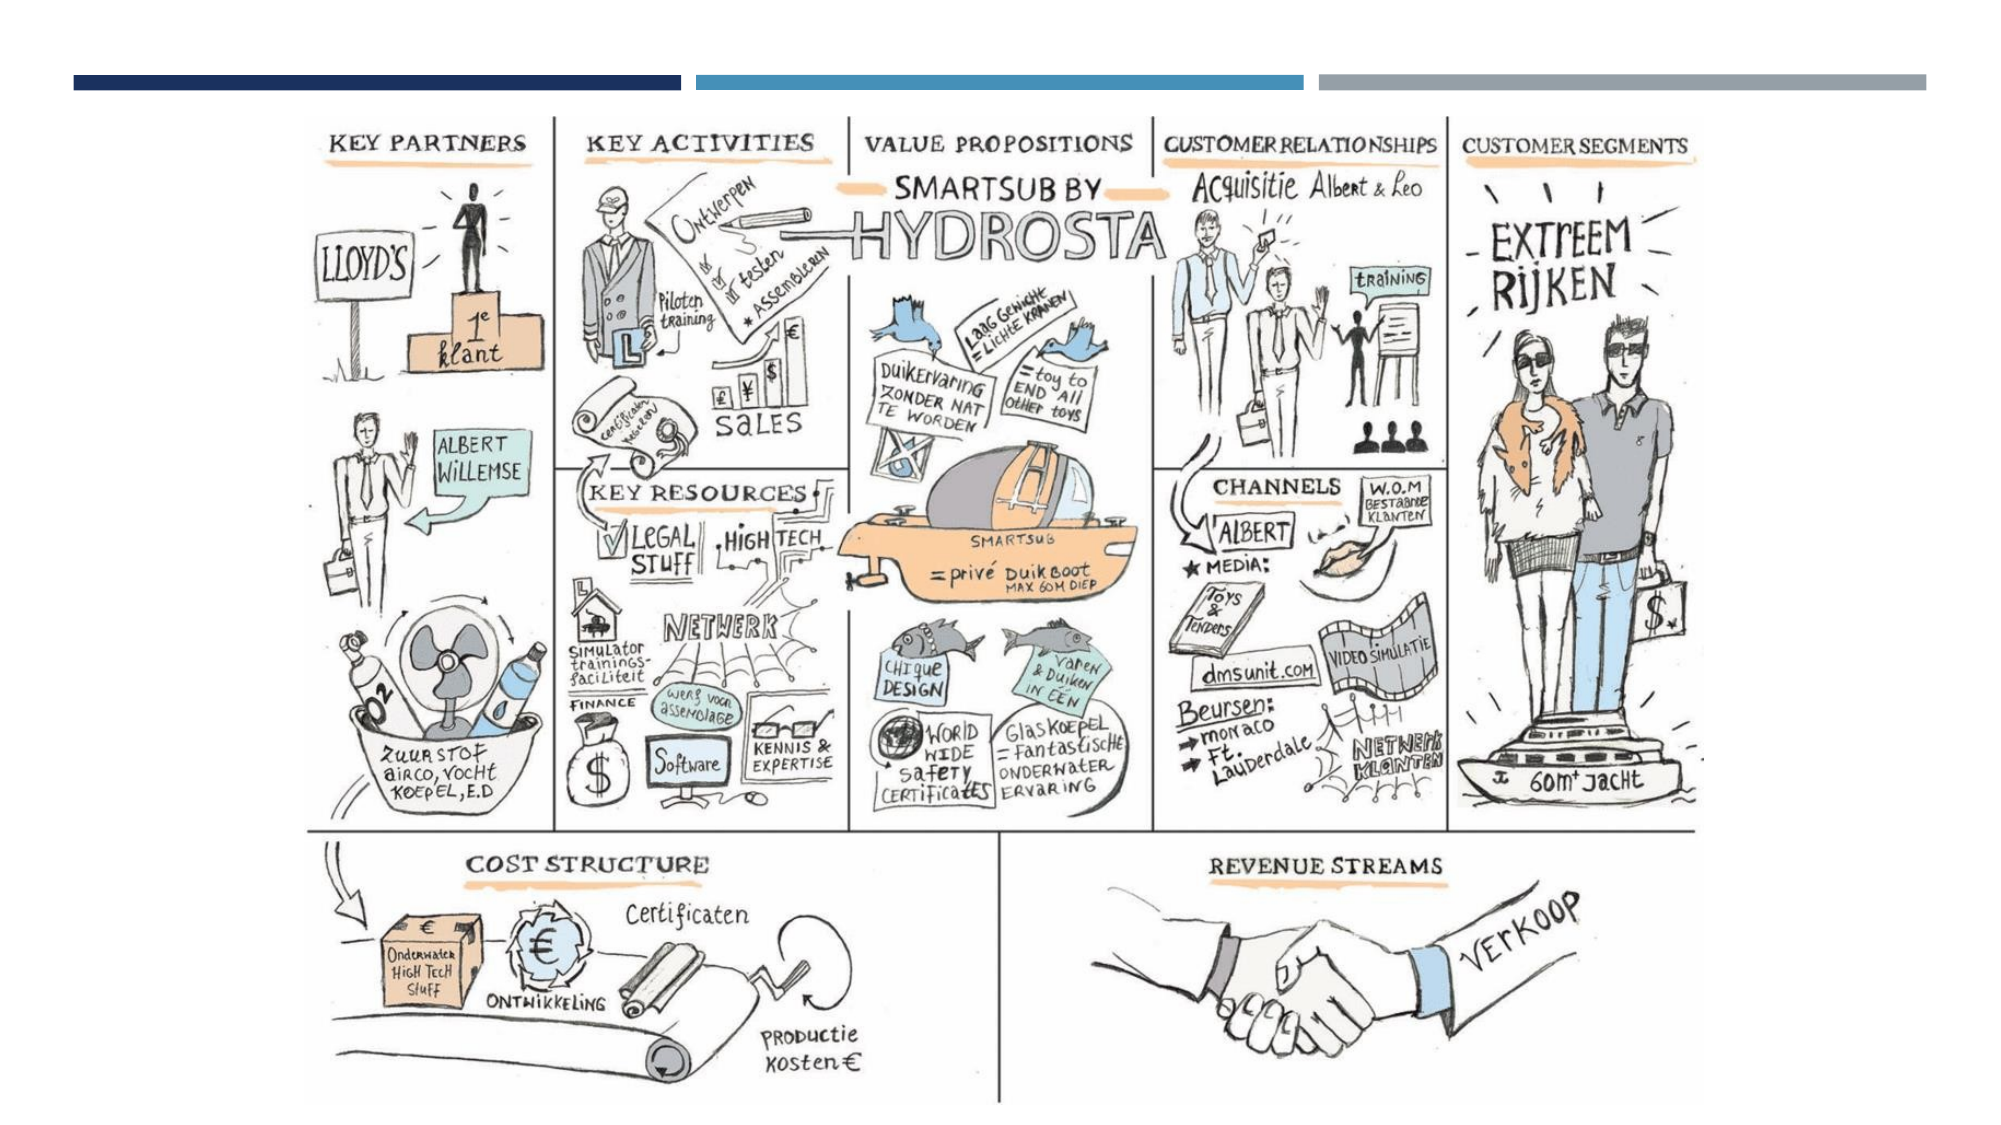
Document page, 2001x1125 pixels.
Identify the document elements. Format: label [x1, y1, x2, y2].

picture [304, 116, 1704, 1106]
